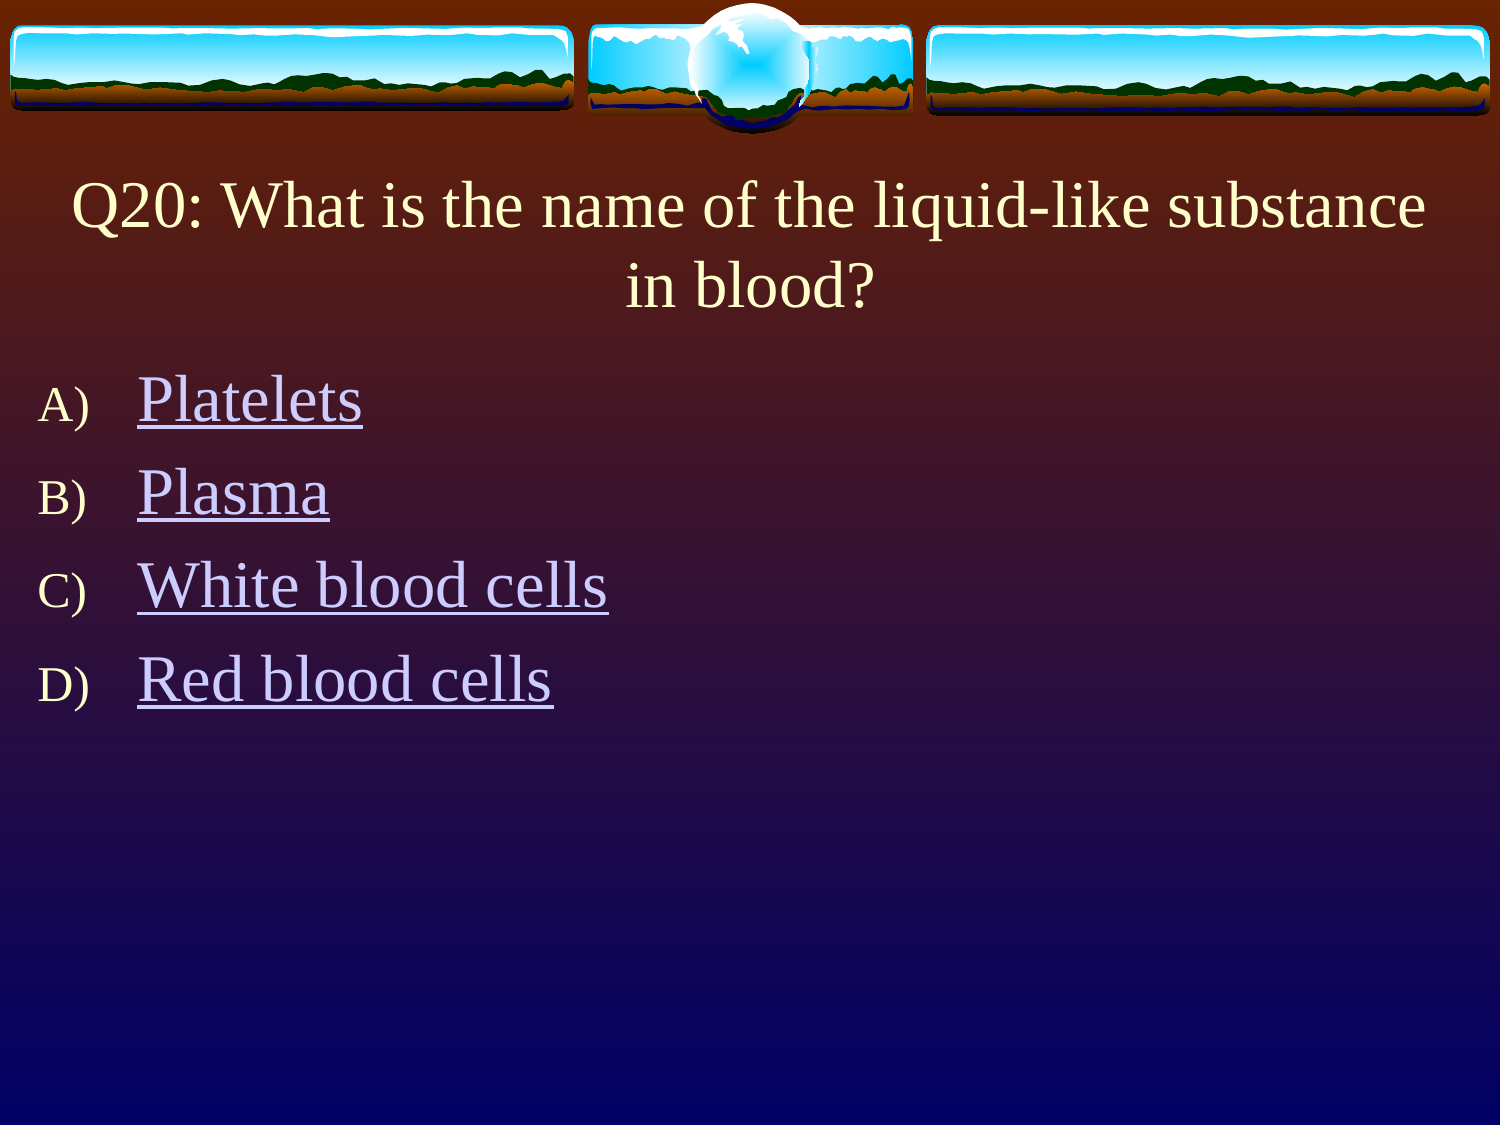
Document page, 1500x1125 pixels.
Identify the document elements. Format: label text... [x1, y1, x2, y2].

title Q20: What is the name of the liquid-like substance in blood? [21, 145, 1480, 336]
list Platelets Plasma White blood cells Red blood cells [21, 346, 1482, 1026]
